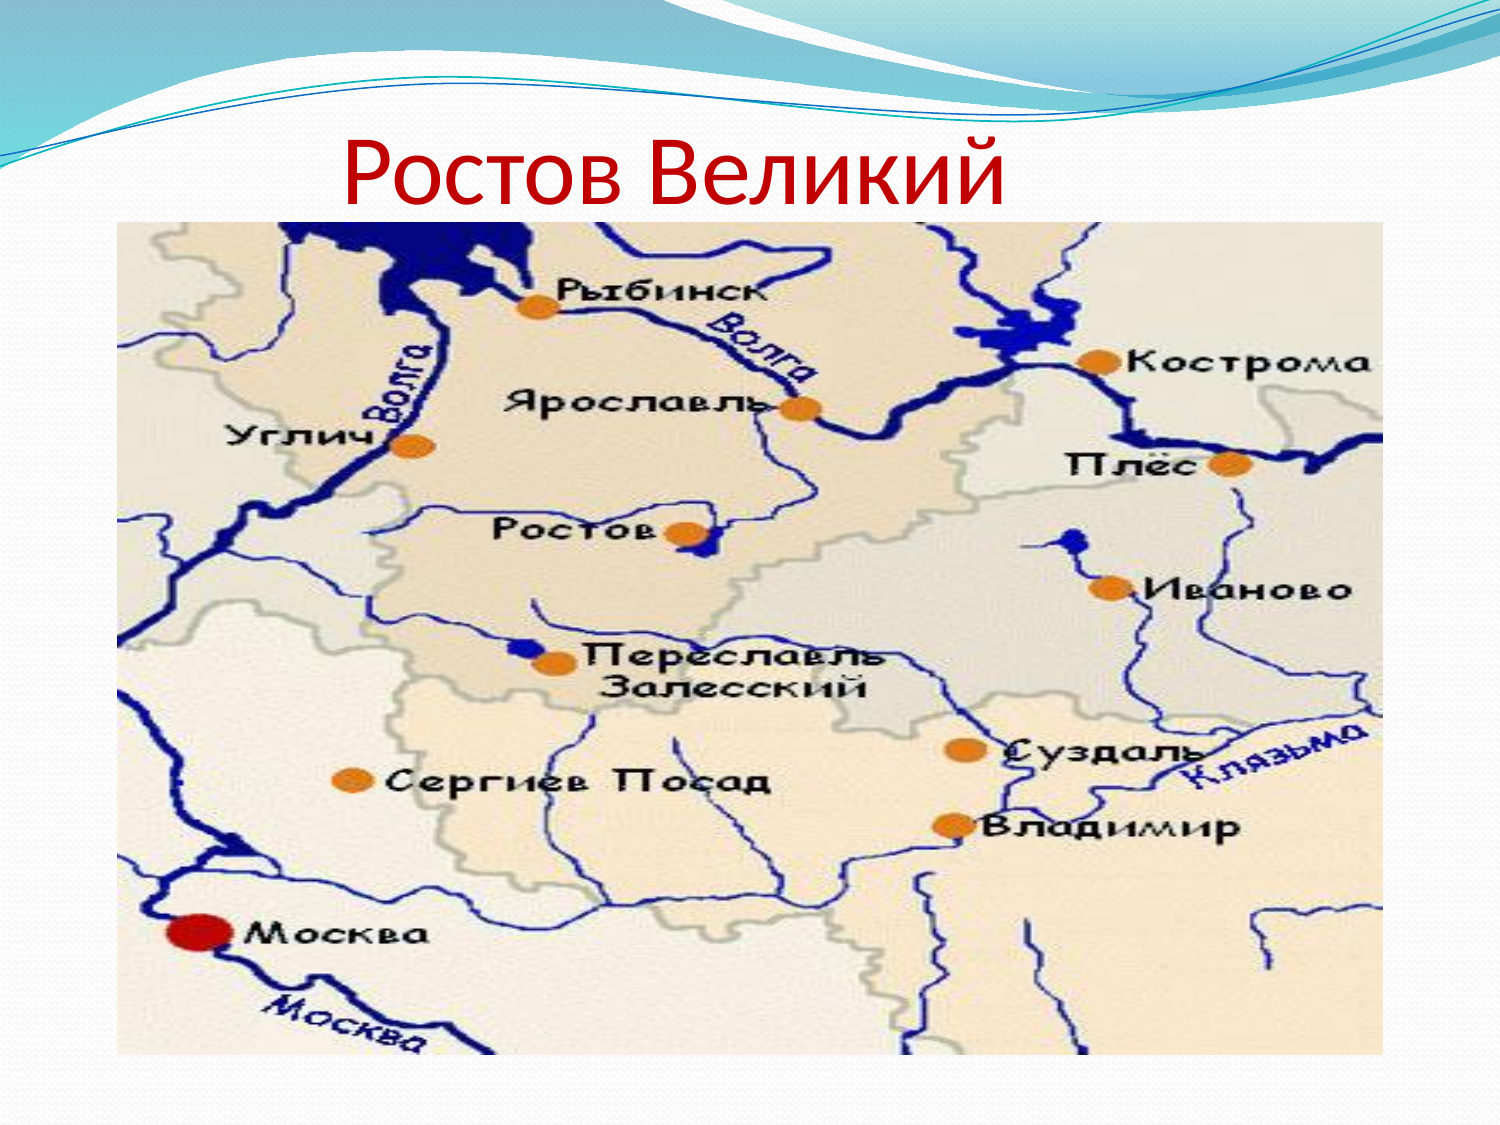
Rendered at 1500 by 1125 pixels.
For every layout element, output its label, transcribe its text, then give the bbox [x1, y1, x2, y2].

title Ростов Великий [0, 24, 1350, 225]
picture [116, 222, 1383, 1055]
